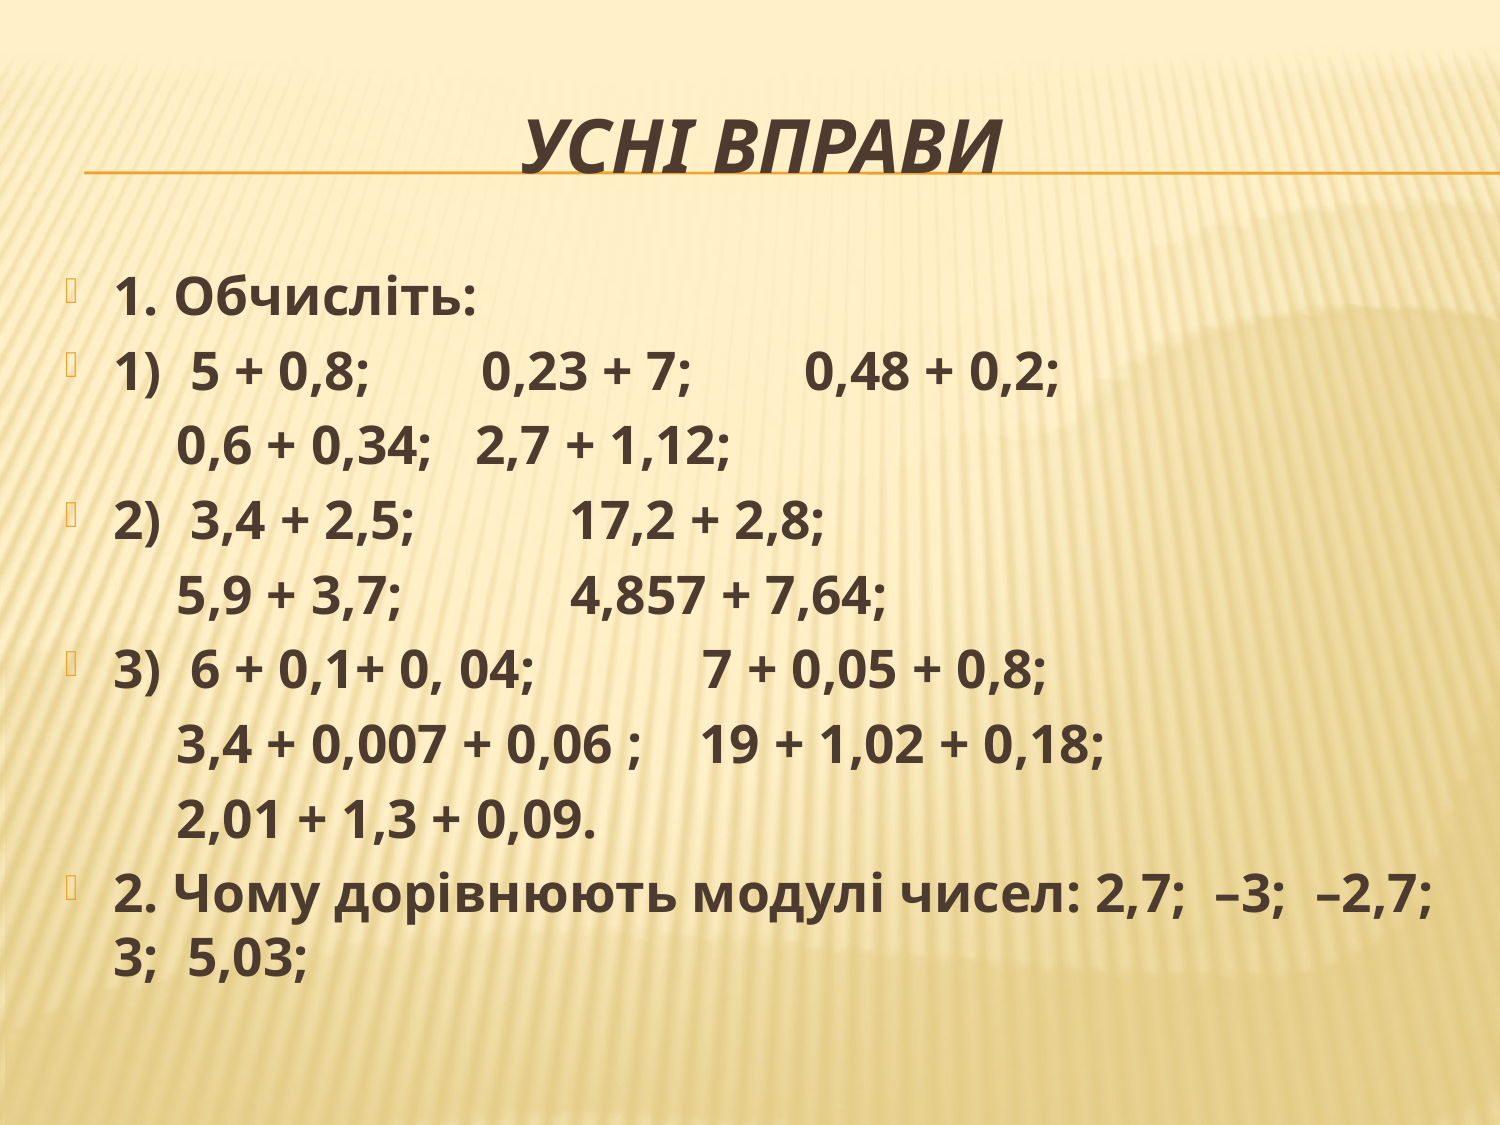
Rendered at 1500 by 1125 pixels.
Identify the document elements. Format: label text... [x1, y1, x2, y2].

list 1. Обчисліть: 1) 5 + 0,8; 0,23 + 7; 0,48 + 0,2; 0,6 + 0,34; 2,7 + 1,12; 2) 3,4 + 2,5; 17,2 + 2,8; 5,9 + 3,7; 4,857 + 7,64; 3) 6 + 0,1+ 0, 04; 7 + 0,05 + 0,8; 3,4 + 0,007 + 0,06 ; 19 + 1,02 + 0,18; 2,01 + 1,3 + 0,09. 2. Чому дорівнюють модулі чисел: 2,7; –3; –2,7; 3; 5,03; [50, 254, 1475, 998]
title Усні вправи [50, 75, 1475, 213]
